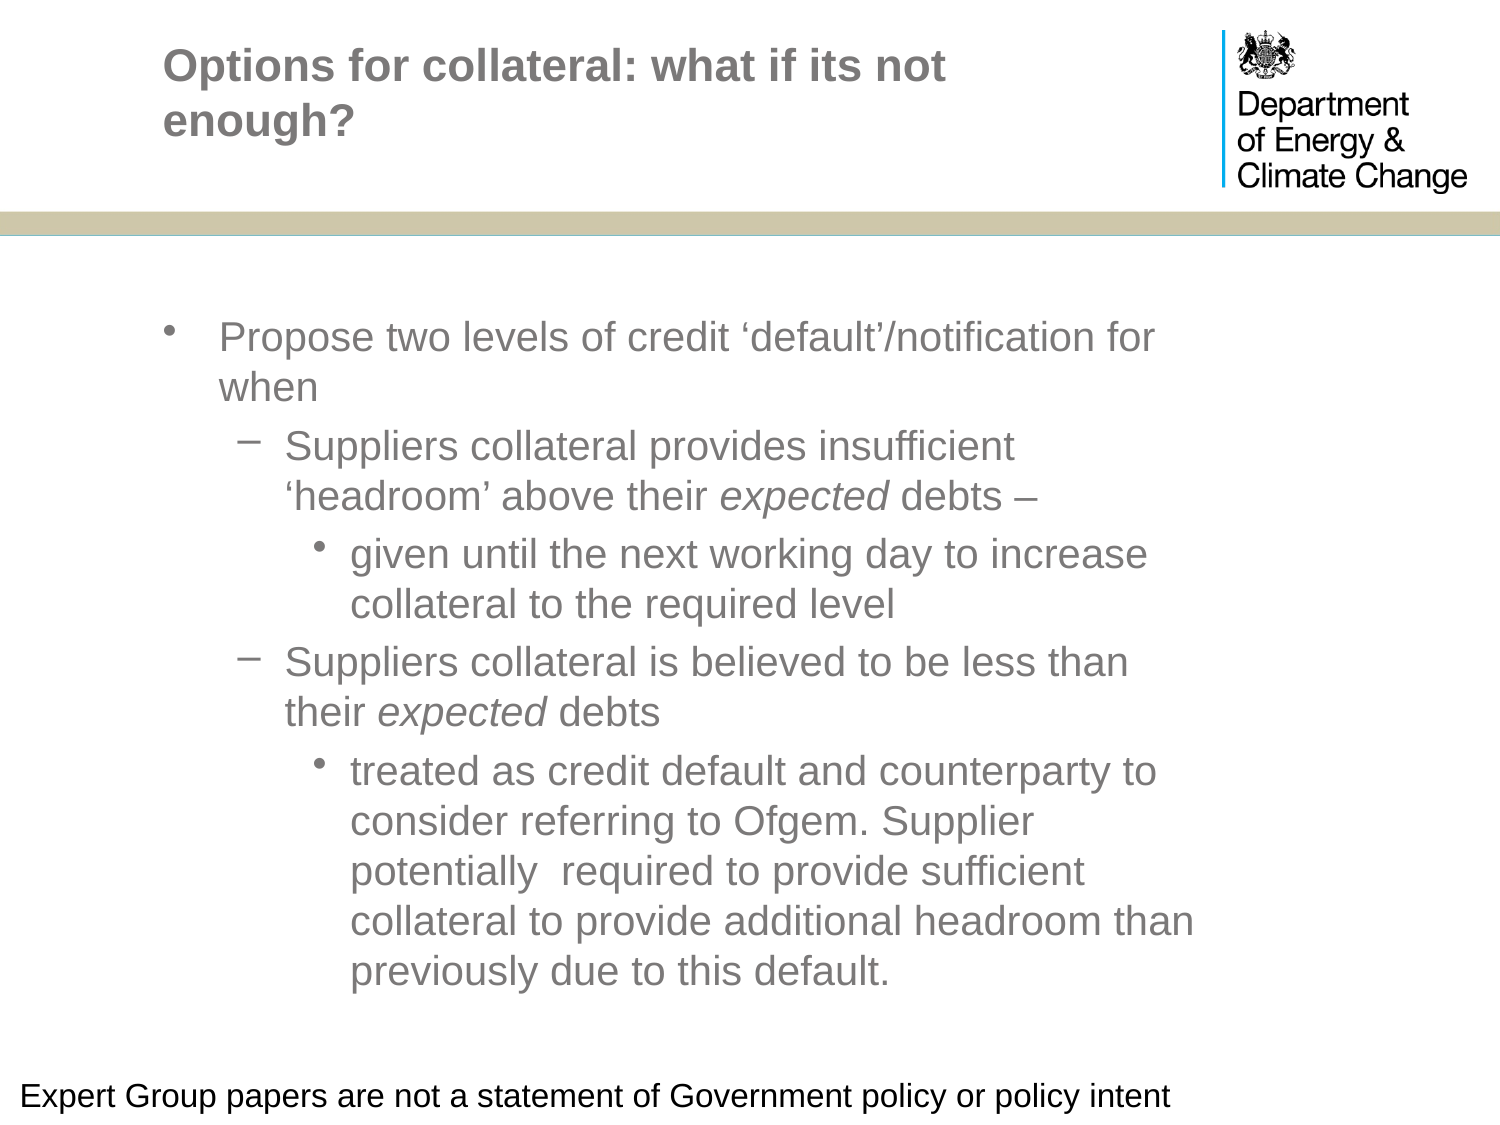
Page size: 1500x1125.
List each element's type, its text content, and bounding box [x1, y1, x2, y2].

list Propose two levels of credit ‘default’/notification for when Suppliers collateral provides insufficient ‘headroom’ above their expected debts – given until the next working day to increase collateral to the required level Suppliers collateral is believed to be less than their expected debts treated as credit default and counterparty to consider referring to Ofgem. Supplier potentially required to provide sufficient collateral to provide additional headroom than previously due to this default. [147, 302, 1234, 1024]
title Options for collateral: what if its not enough? [147, 27, 1034, 112]
text_box Expert Group papers are not a statement of Government policy or policy intent [4, 1067, 1500, 1122]
picture [1222, 30, 1467, 194]
picture [0, 208, 1500, 236]
